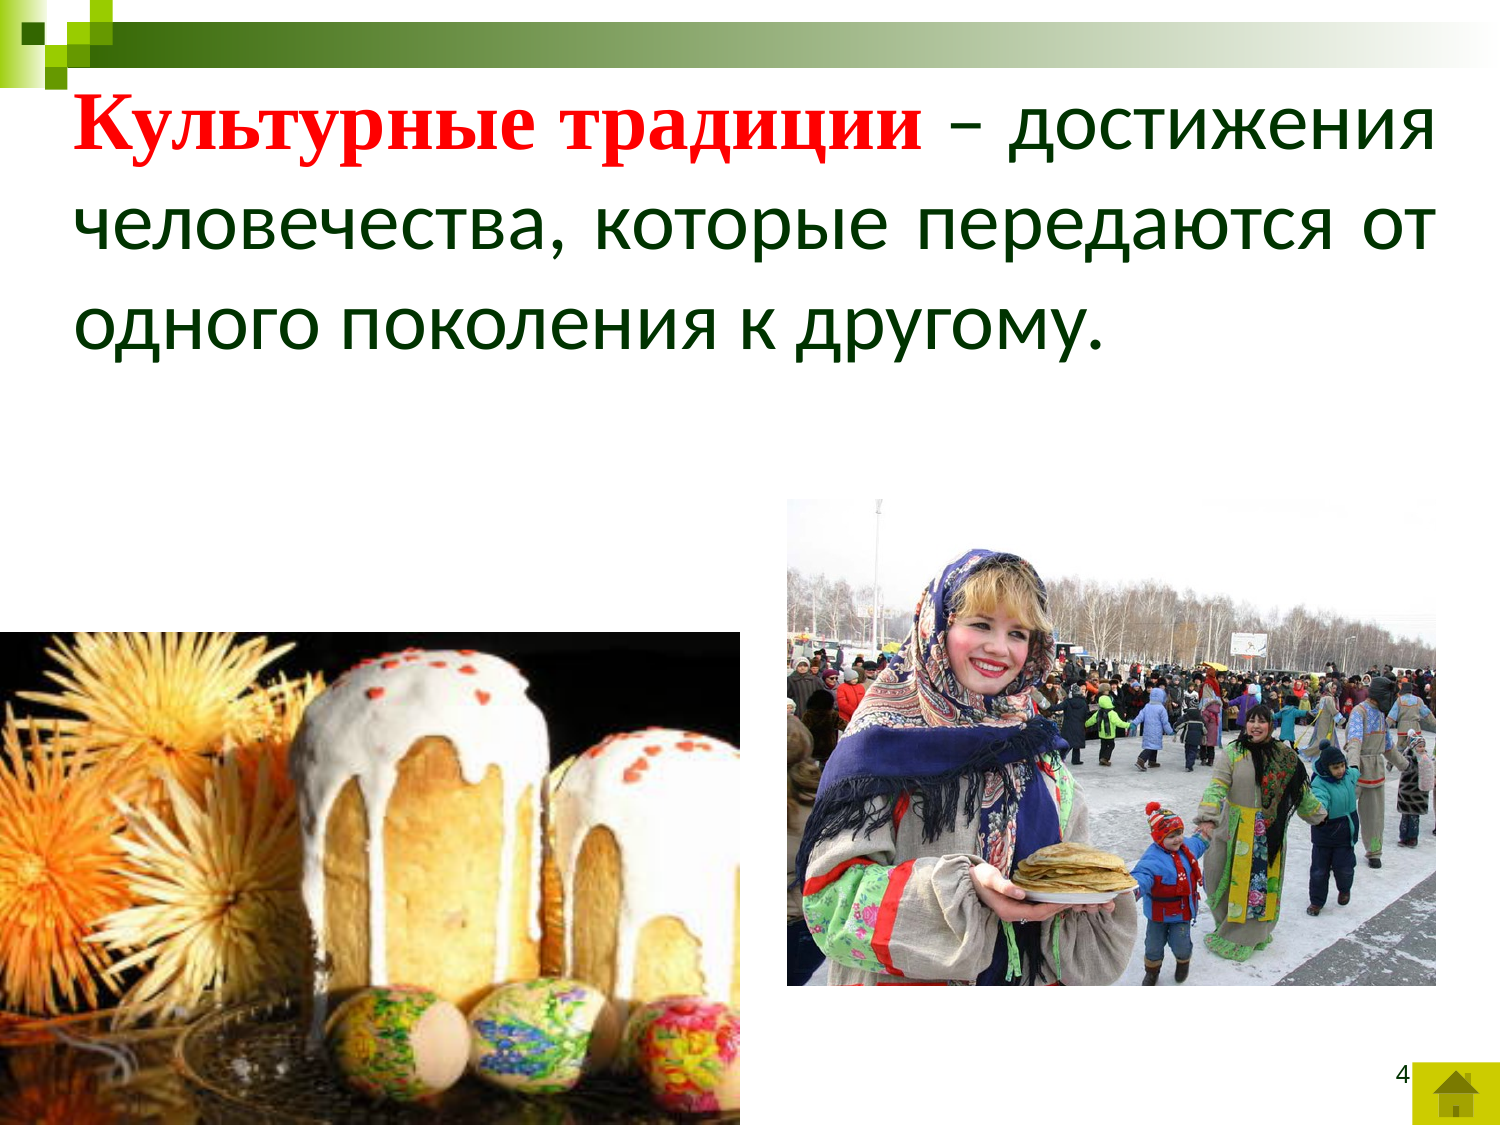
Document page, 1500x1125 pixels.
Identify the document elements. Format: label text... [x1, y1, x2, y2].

text_box [1412, 1062, 1500, 1125]
picture [787, 499, 1436, 986]
text_box Культурные традиции – достижения человечества, которые передаются от одного поколения к другому. [58, 58, 1453, 374]
slide_number 4 [1074, 1024, 1426, 1101]
picture [0, 632, 740, 1125]
